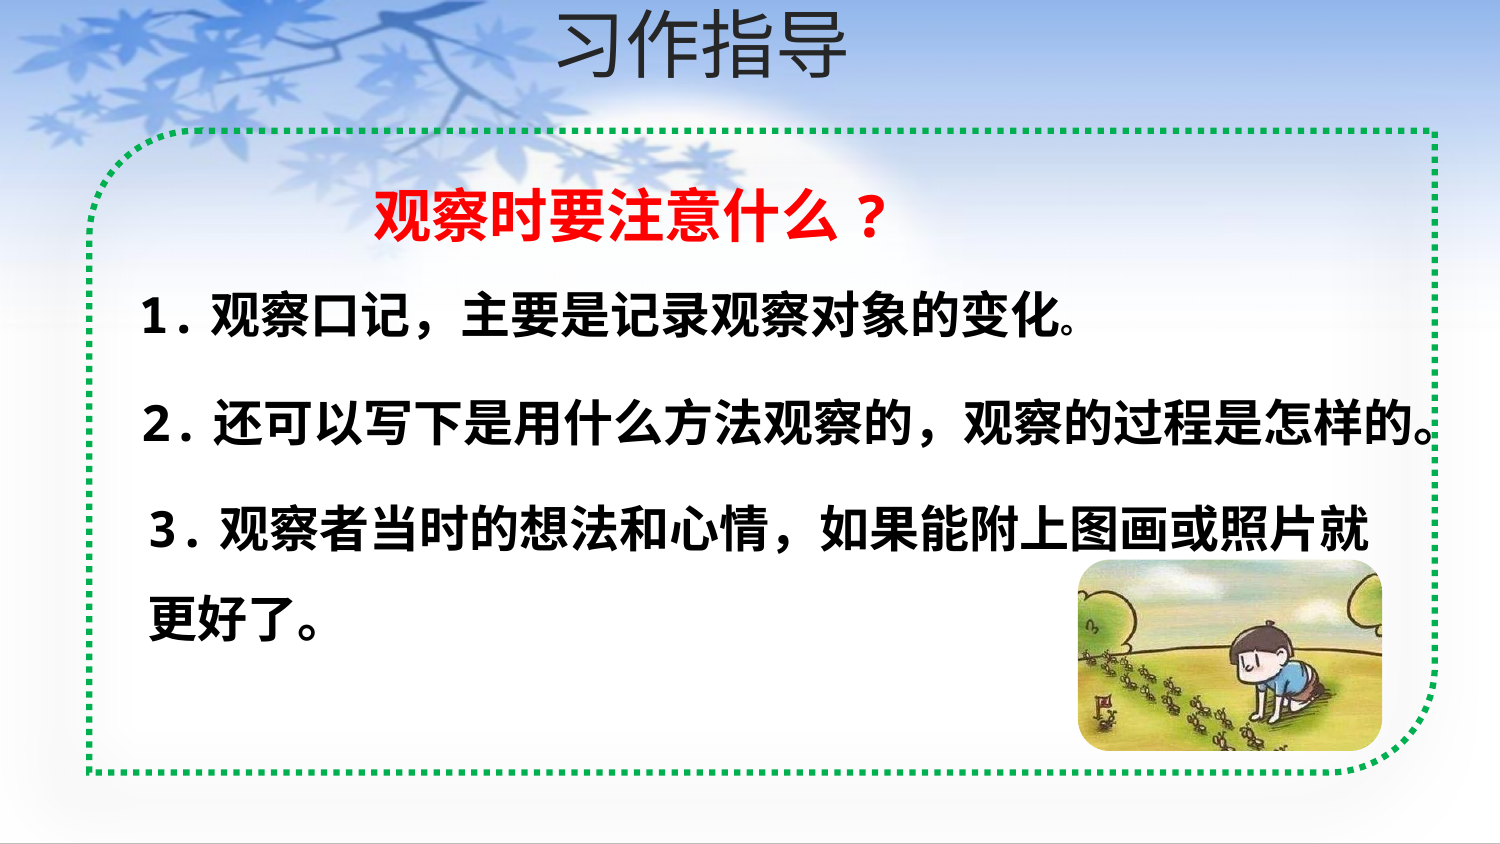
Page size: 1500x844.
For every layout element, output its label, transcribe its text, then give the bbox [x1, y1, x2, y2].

title 习作指导 [53, 0, 1348, 94]
text_box 3.观察者当时的想法和心情，如果能附上图画或照片就更好了。 [132, 459, 1423, 655]
picture [0, 0, 1500, 844]
text_box 2.还可以写下是用什么方法观察的，观察的过程是怎样的。 [126, 384, 1429, 459]
text_box [88, 129, 1436, 774]
text_box 观察时要注意什么? [358, 171, 904, 257]
text_box 1.观察口记，主要是记录观察对象的变化。 [123, 275, 1109, 351]
